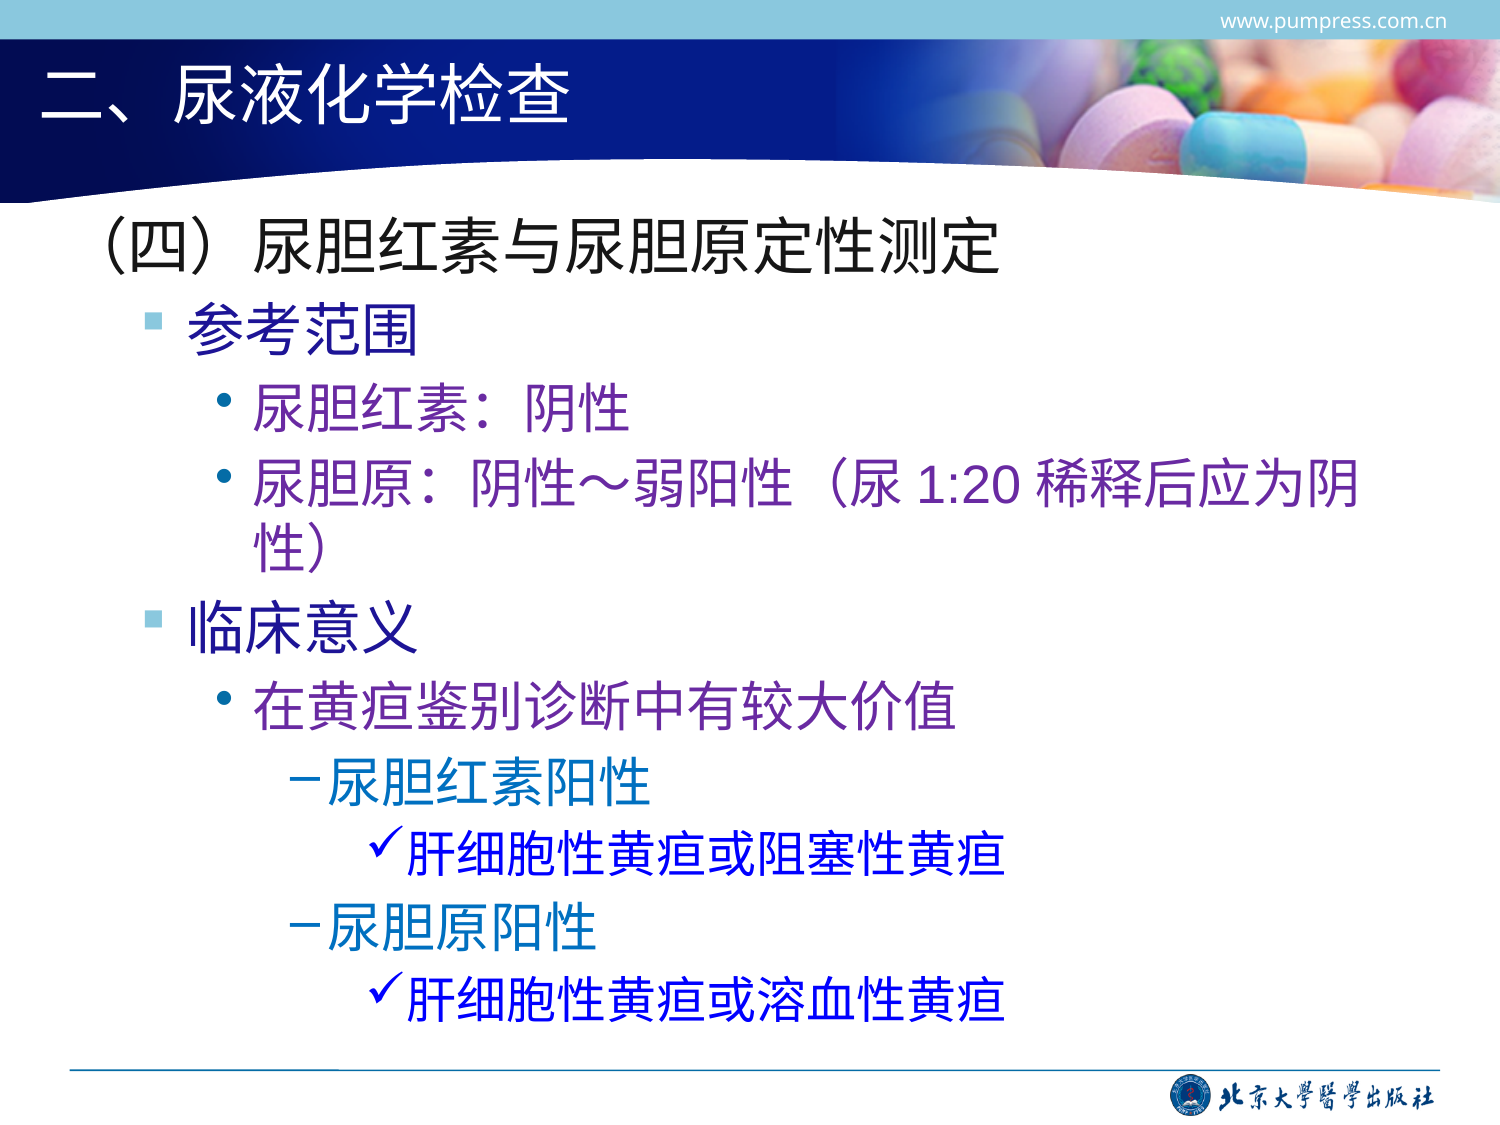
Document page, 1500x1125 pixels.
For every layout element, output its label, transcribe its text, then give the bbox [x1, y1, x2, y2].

picture [1170, 1074, 1436, 1118]
slide_number www.pumpress.com.cn [1024, 0, 1463, 38]
picture [0, 40, 1500, 203]
title 二、尿液化学检查 [23, 46, 1349, 140]
list （四）尿胆红素与尿胆原定性测定 参考范围 尿胆红素：阴性 尿胆原：阴性～弱阳性（尿1:20稀释后应为阴性） 临床意义 在黄疸鉴别诊断中有较大价值 尿胆红素阳性 肝细胞性黄疸或阻塞性黄疸 尿胆原阳性 肝细胞性黄疸或溶血性黄疸 [49, 198, 1463, 1026]
